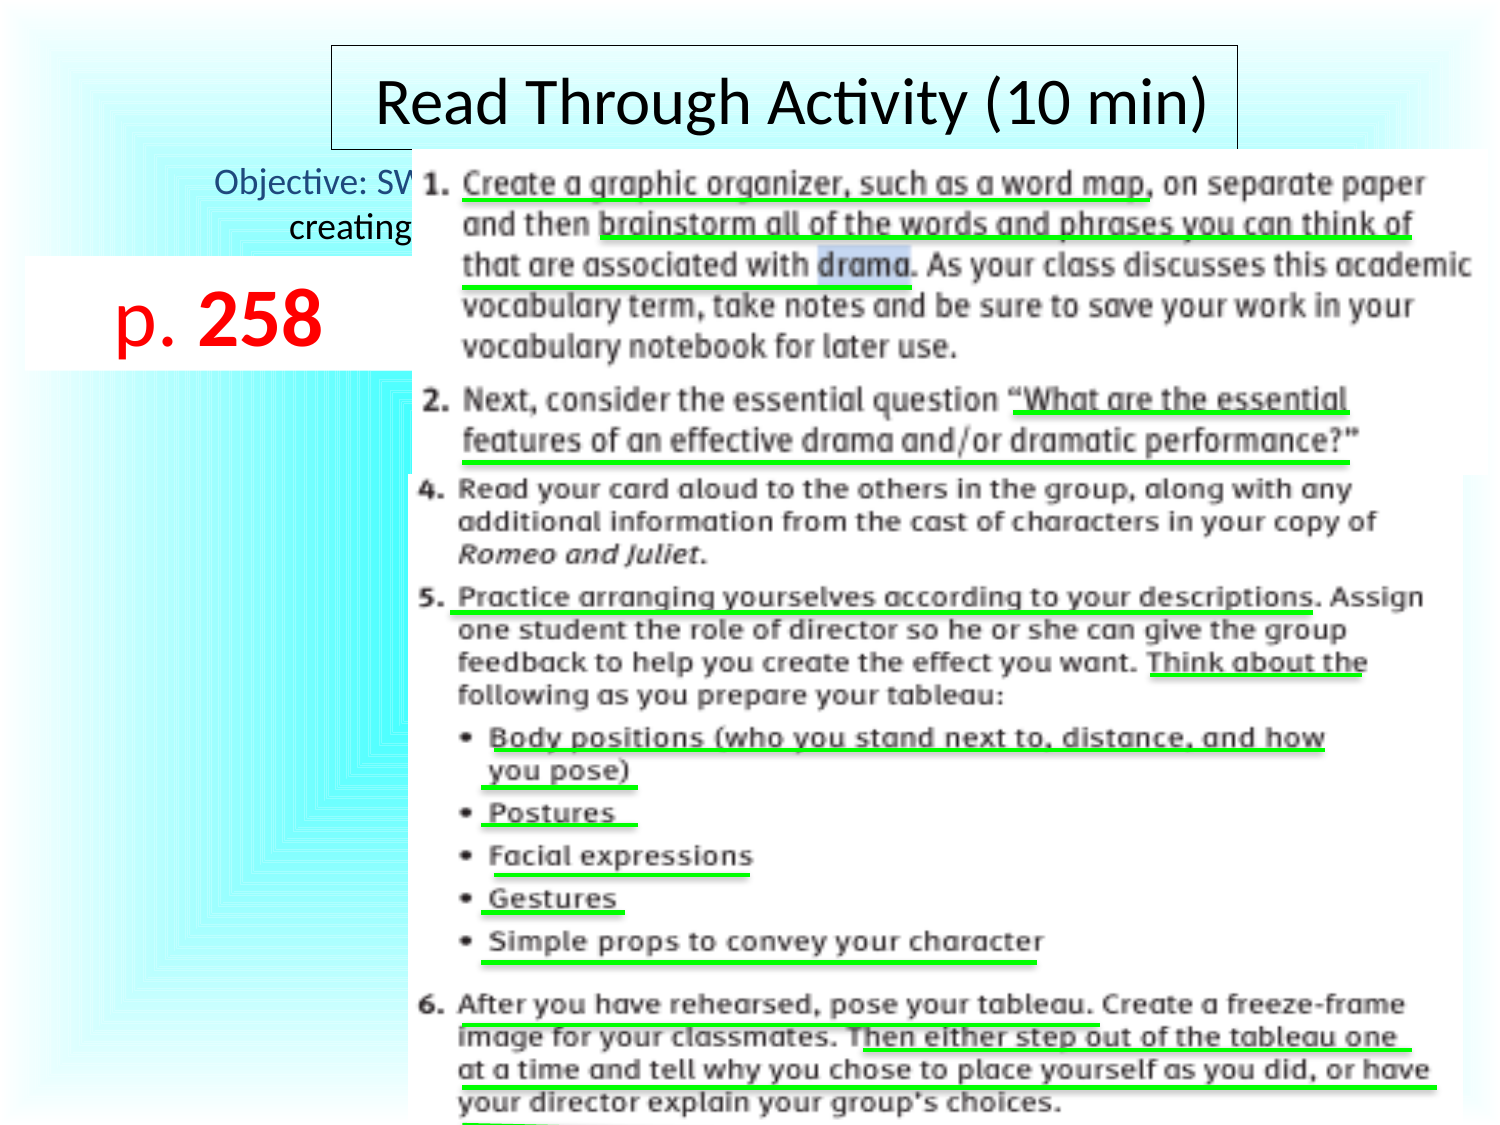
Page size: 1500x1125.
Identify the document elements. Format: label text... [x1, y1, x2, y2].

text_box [462, 412, 1351, 463]
text_box p. 258 [24, 256, 407, 371]
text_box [480, 749, 1326, 788]
picture [408, 149, 1488, 1125]
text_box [462, 1024, 1438, 1125]
text_box Objective: SWBAT: Provide details about the characters in Romeo and Juliet by creating a tableau and taking notes on a sheet with character details [95, 149, 410, 255]
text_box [462, 199, 1413, 288]
title Read Through Activity (10 min) [331, 45, 1238, 150]
